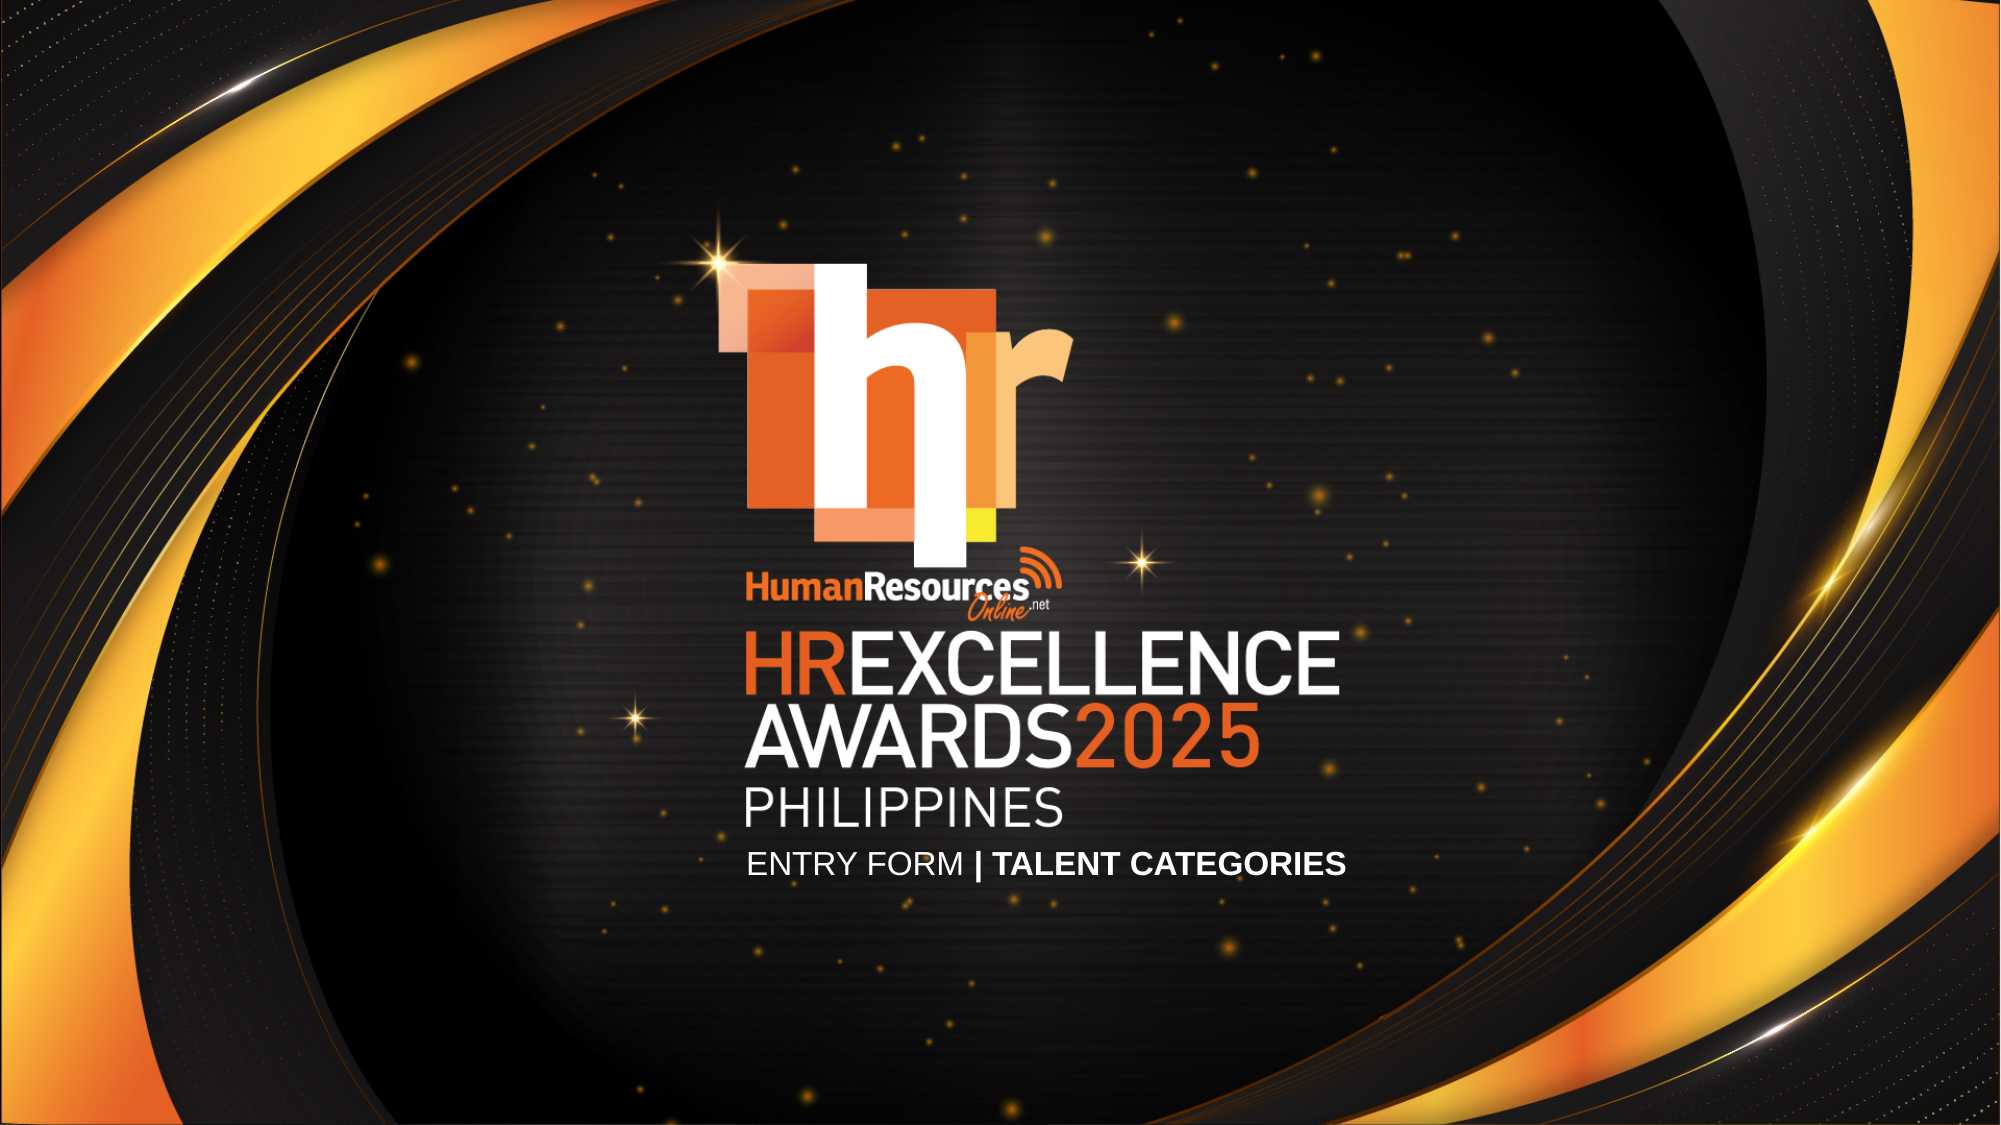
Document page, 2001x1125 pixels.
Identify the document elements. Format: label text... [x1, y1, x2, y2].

text_box ENTRY FORM | TALENT CATEGORIES [731, 834, 1818, 889]
picture [0, 0, 2001, 1125]
